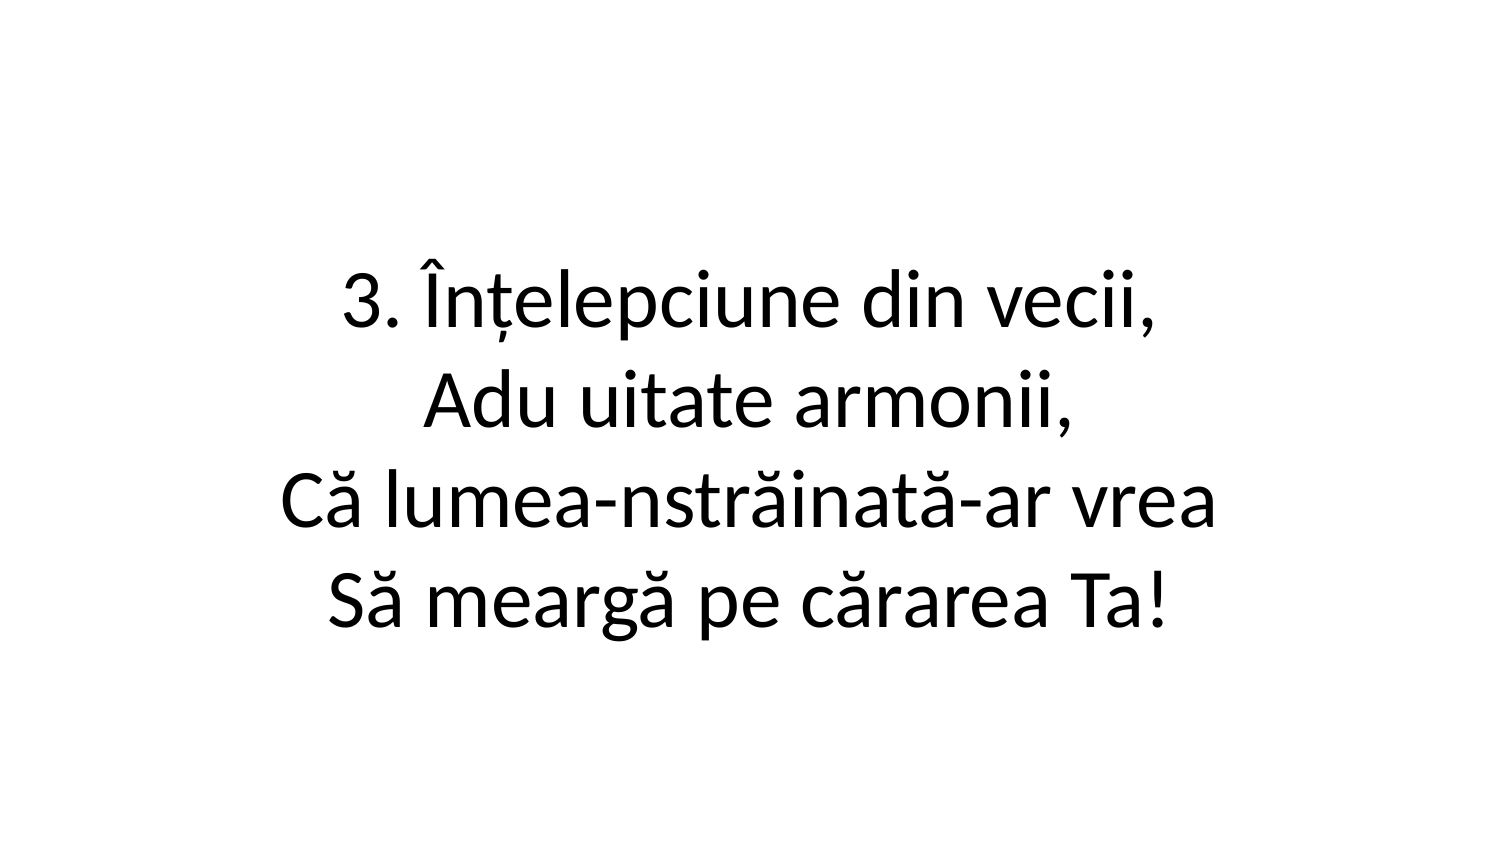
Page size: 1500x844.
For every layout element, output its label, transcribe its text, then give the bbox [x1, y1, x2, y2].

text_box 3. Înțelepciune din vecii, Adu uitate armonii, Că lumea-nstrăinată-ar vrea Să meargă pe cărarea Ta! [265, 192, 1235, 652]
